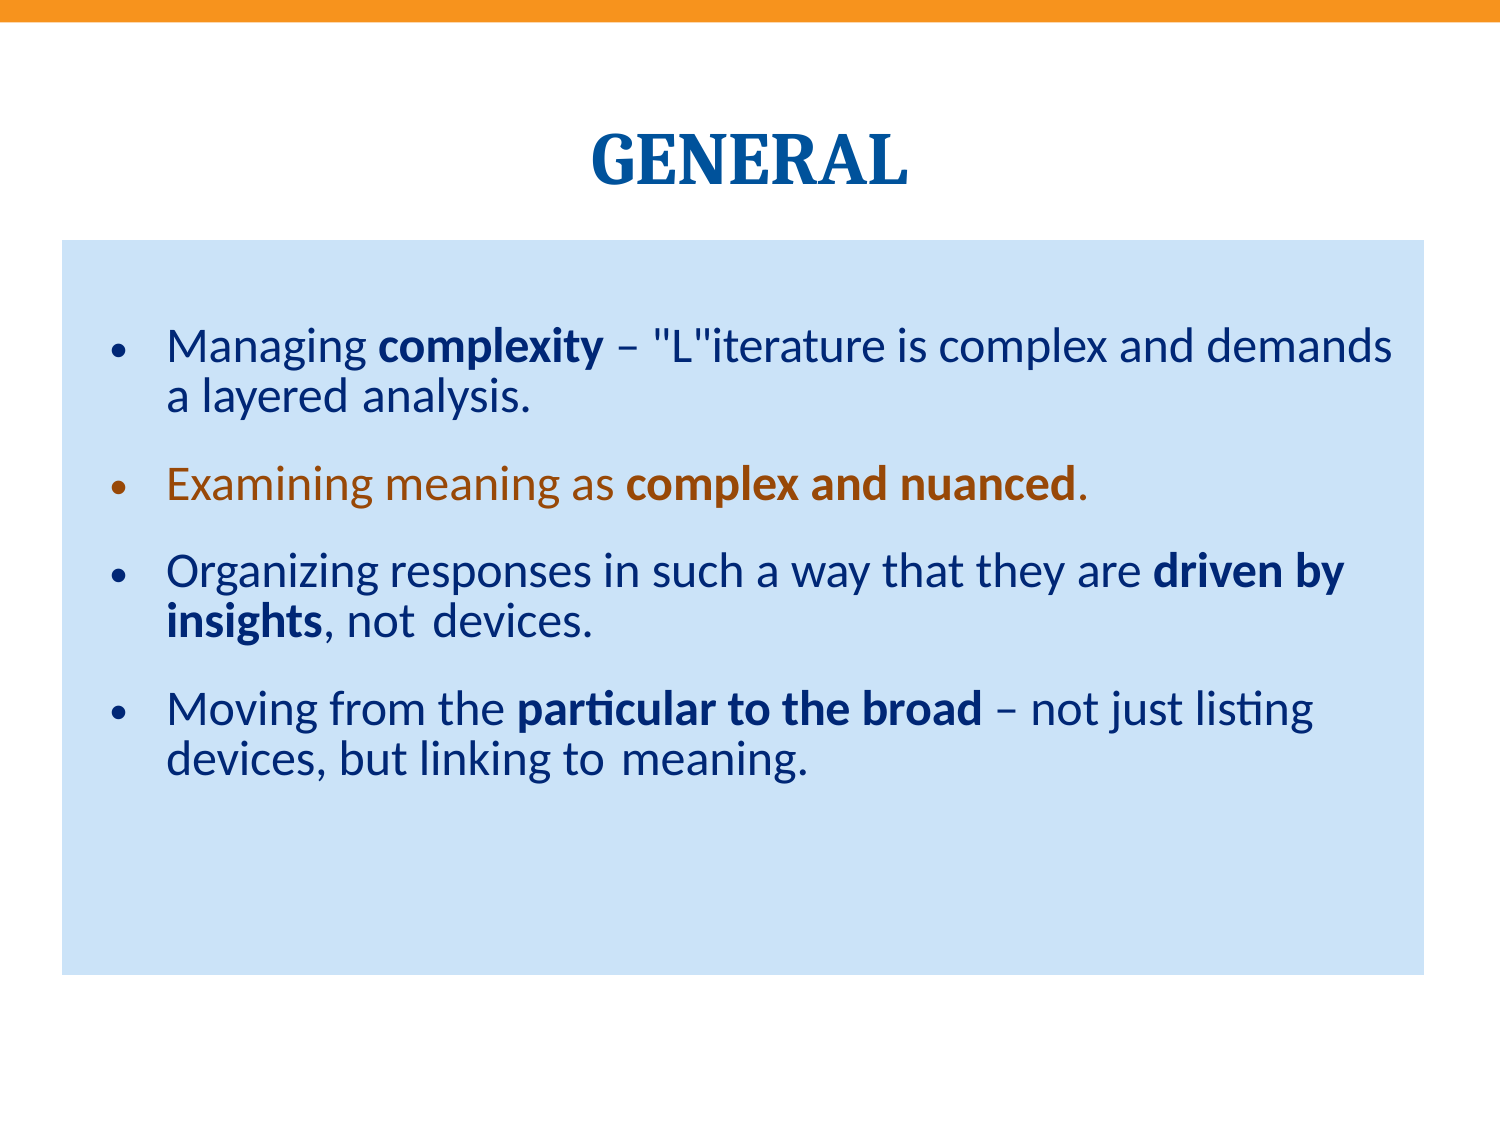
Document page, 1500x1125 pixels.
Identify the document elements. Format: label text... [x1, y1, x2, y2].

title GENERAL [87, 109, 1413, 201]
table_header Managing complexity – "L"iterature is complex and demands a layered analysis. Examining meaning as complex and nuanced. Organizing responses in such a way that they are driven by insights, not devices. Moving from the particular to the broad – not just listing devices, but linking to meaning. [62, 240, 1424, 975]
